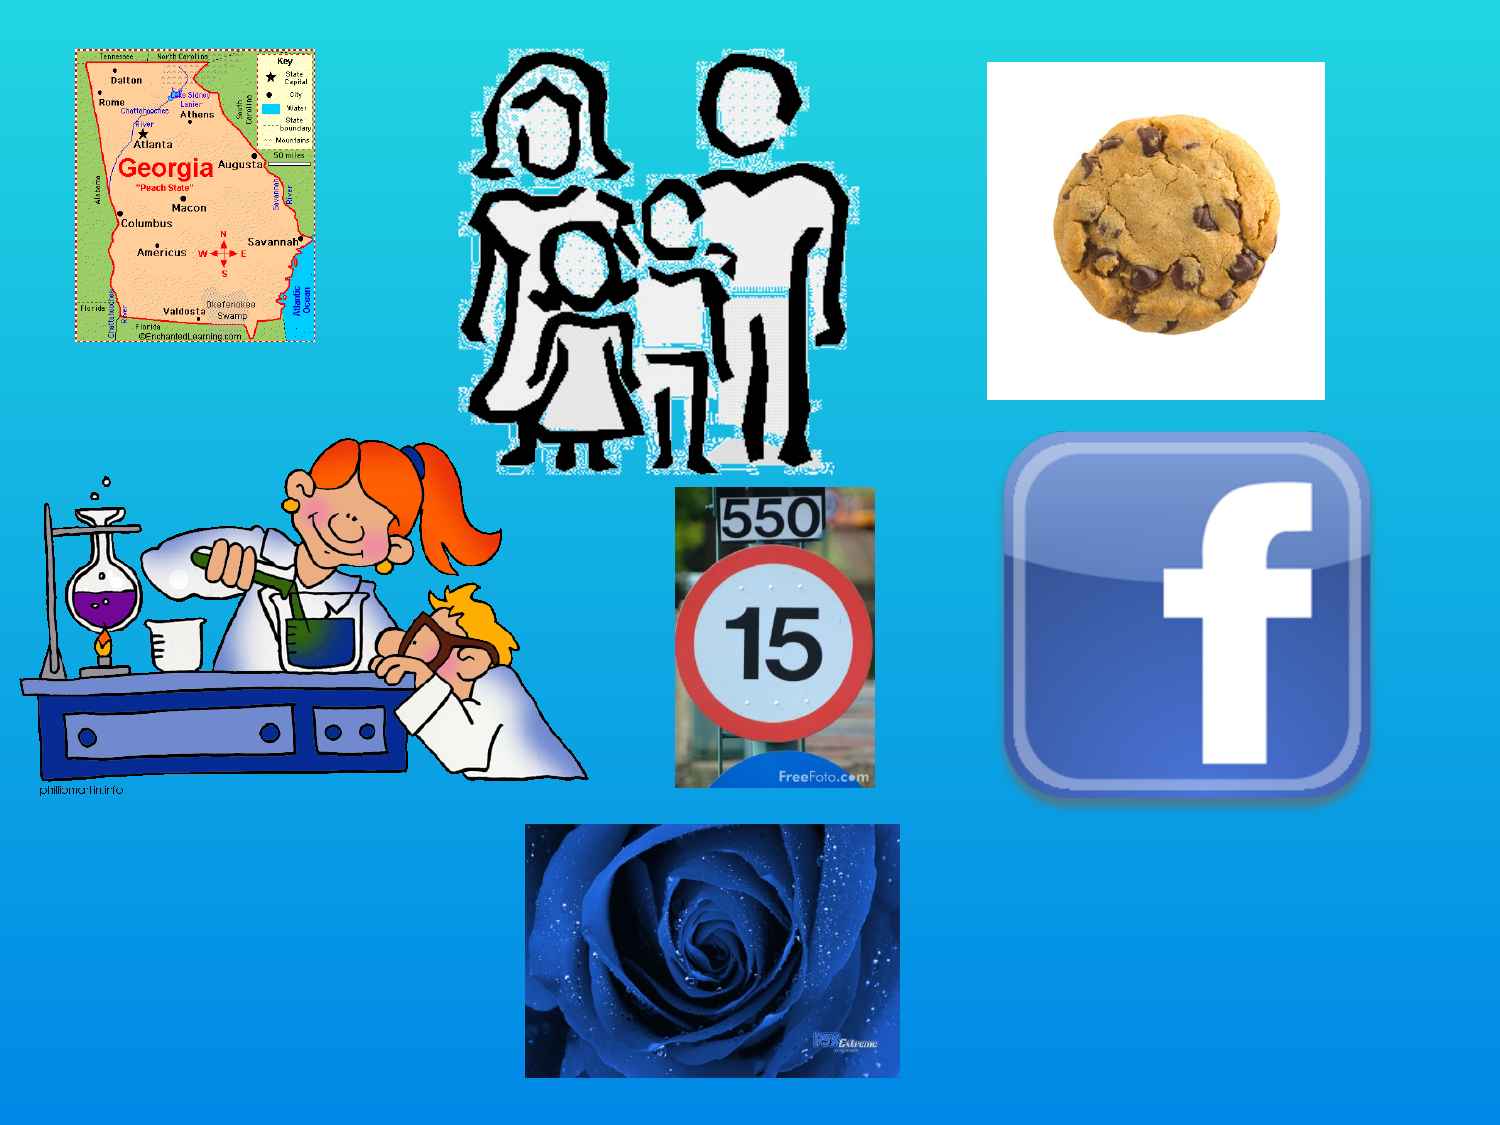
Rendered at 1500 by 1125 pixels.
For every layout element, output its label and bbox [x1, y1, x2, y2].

picture [74, 49, 315, 343]
picture [524, 825, 901, 1078]
picture [987, 62, 1326, 401]
picture [0, 0, 1500, 811]
